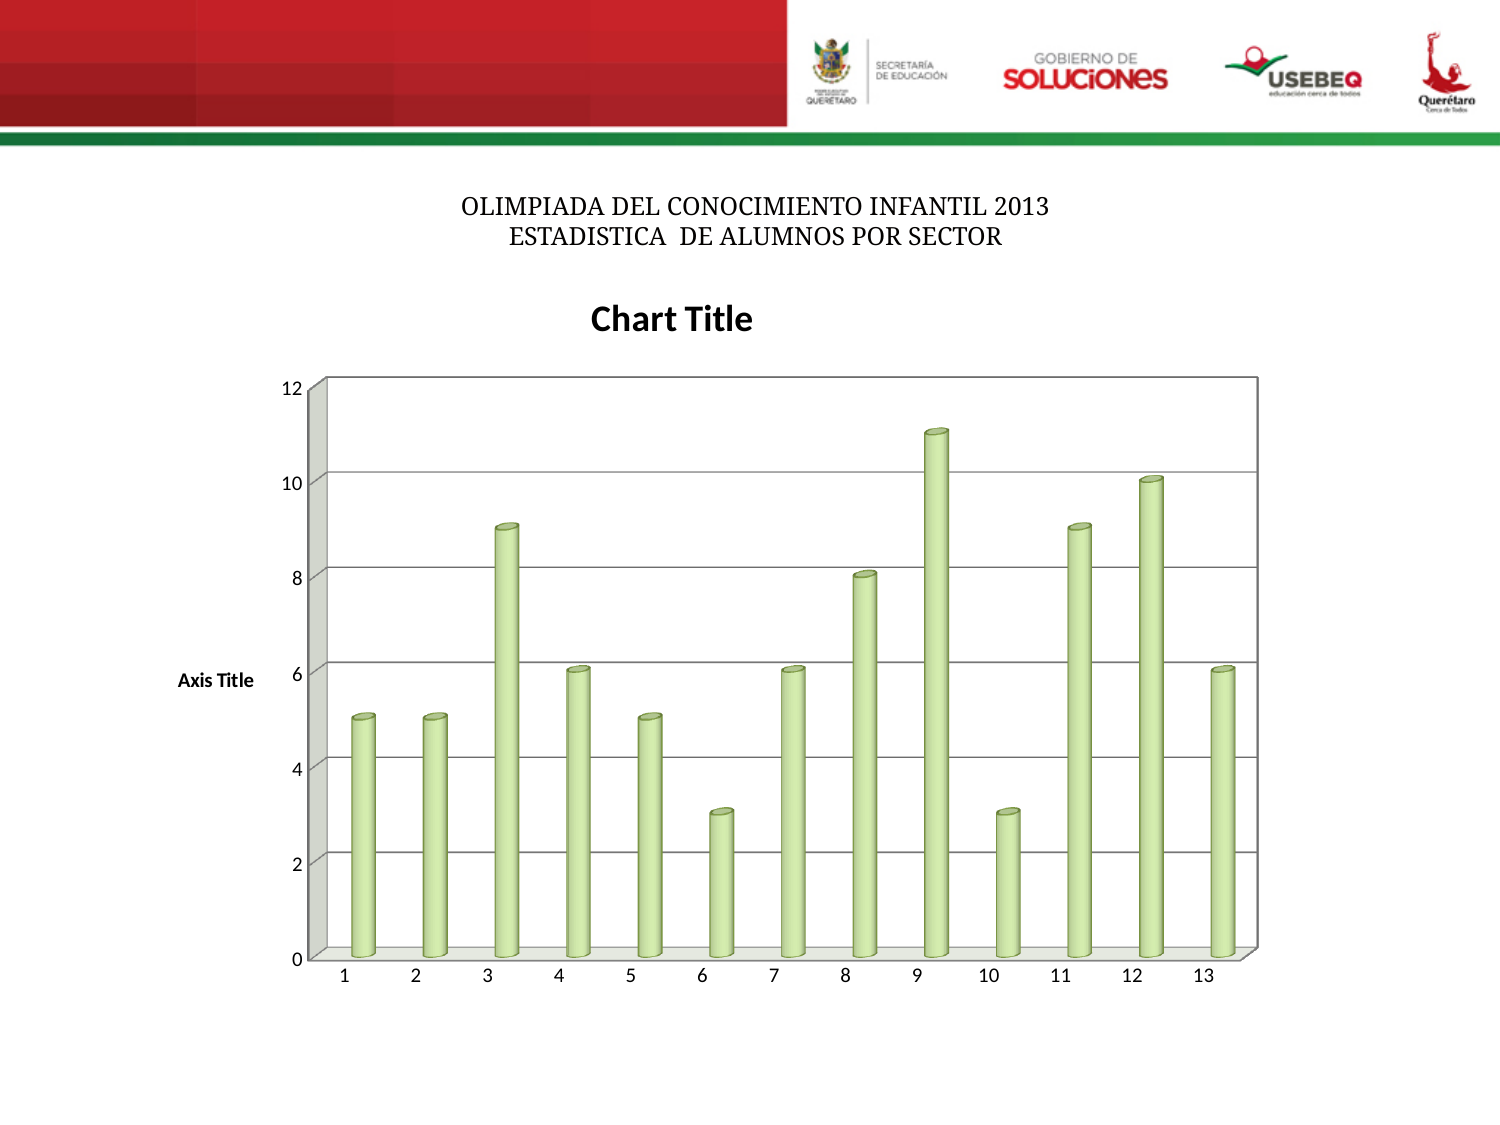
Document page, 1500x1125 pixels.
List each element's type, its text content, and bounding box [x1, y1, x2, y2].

title OLIMPIADA DEL CONOCIMIENTO INFANTIL 2013 ESTADISTICA DE ALUMNOS POR SECTOR [123, 172, 1388, 268]
picture [0, 0, 1500, 1125]
chart [147, 278, 1282, 1003]
